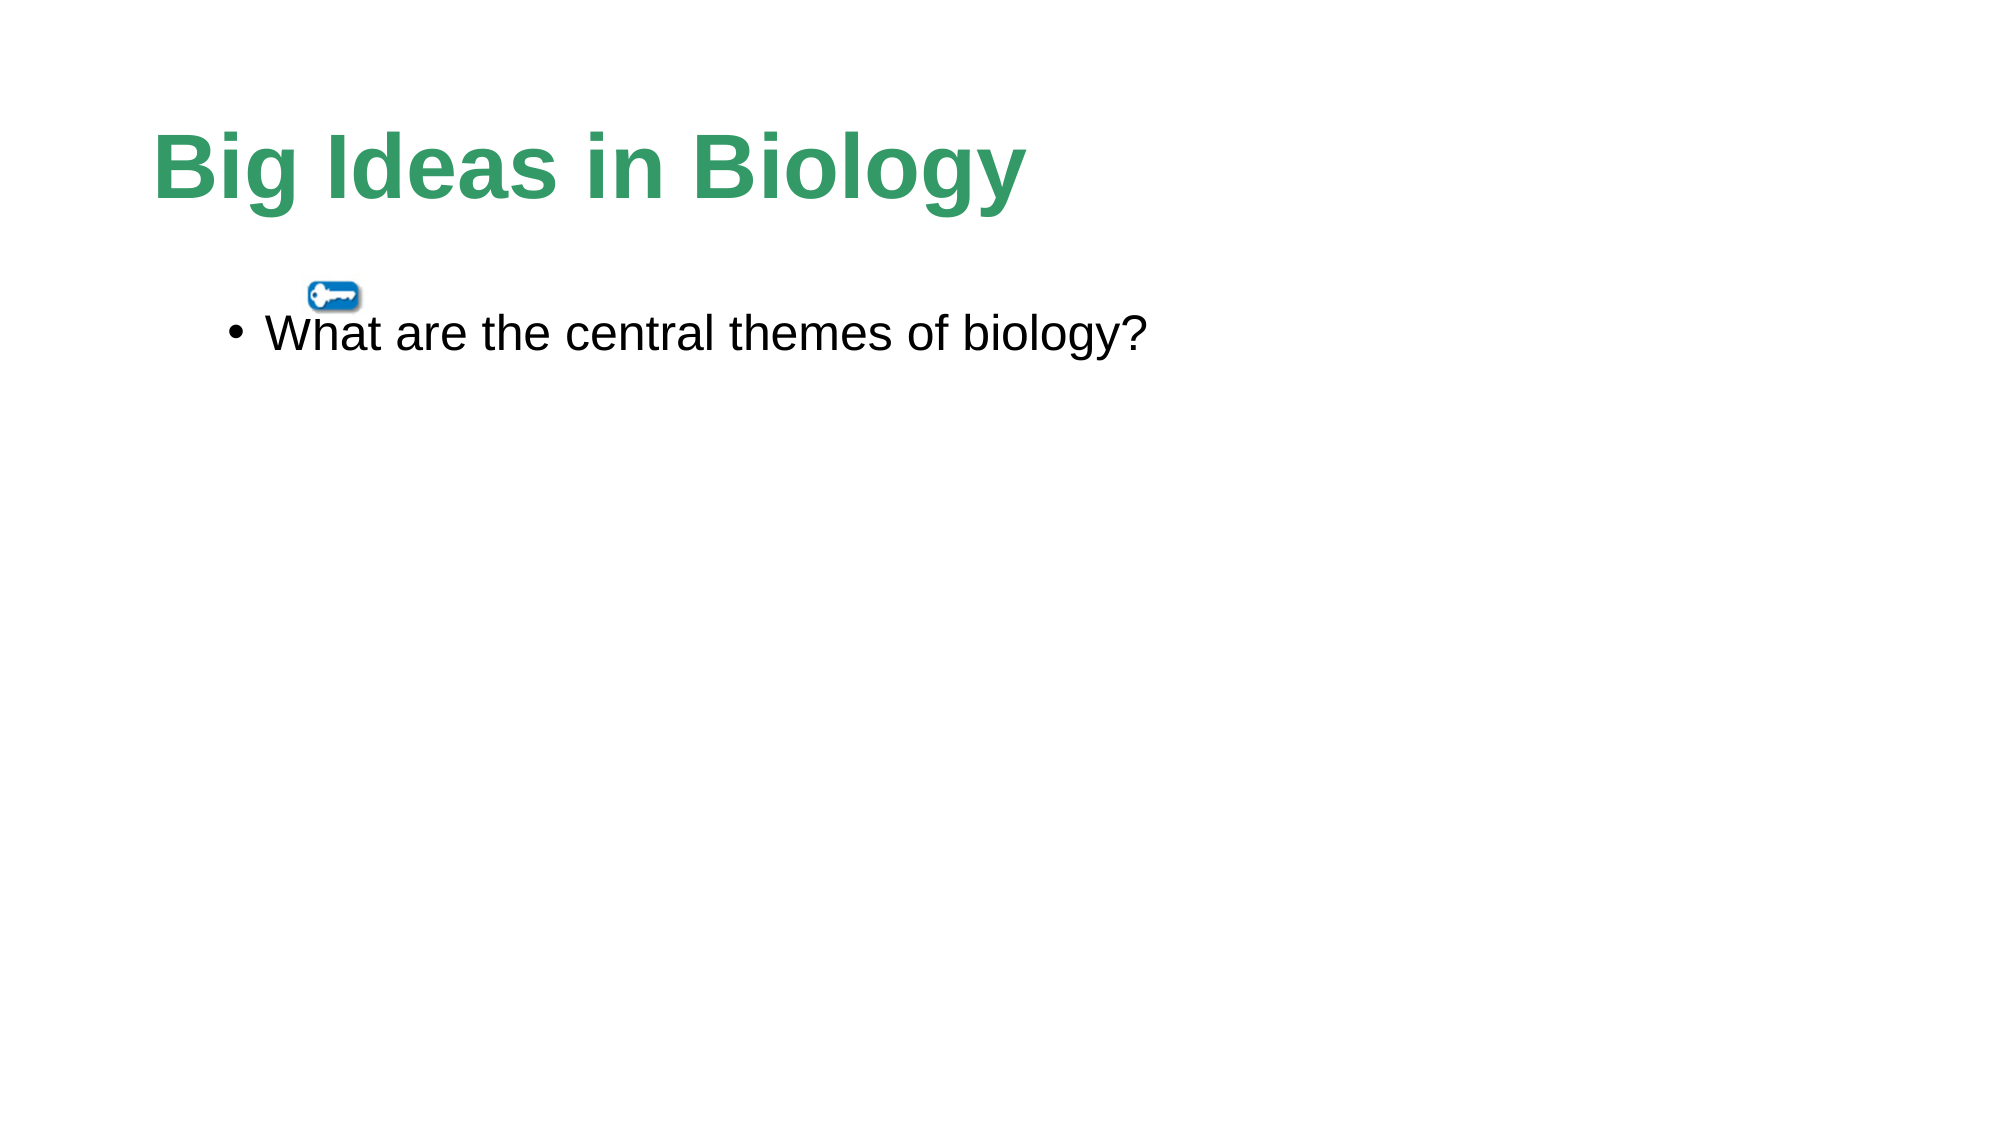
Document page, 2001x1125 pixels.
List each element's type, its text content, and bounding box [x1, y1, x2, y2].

list What are the central themes of biology? [137, 299, 1863, 1014]
picture [299, 274, 369, 319]
title Big Ideas in Biology [137, 59, 1863, 278]
